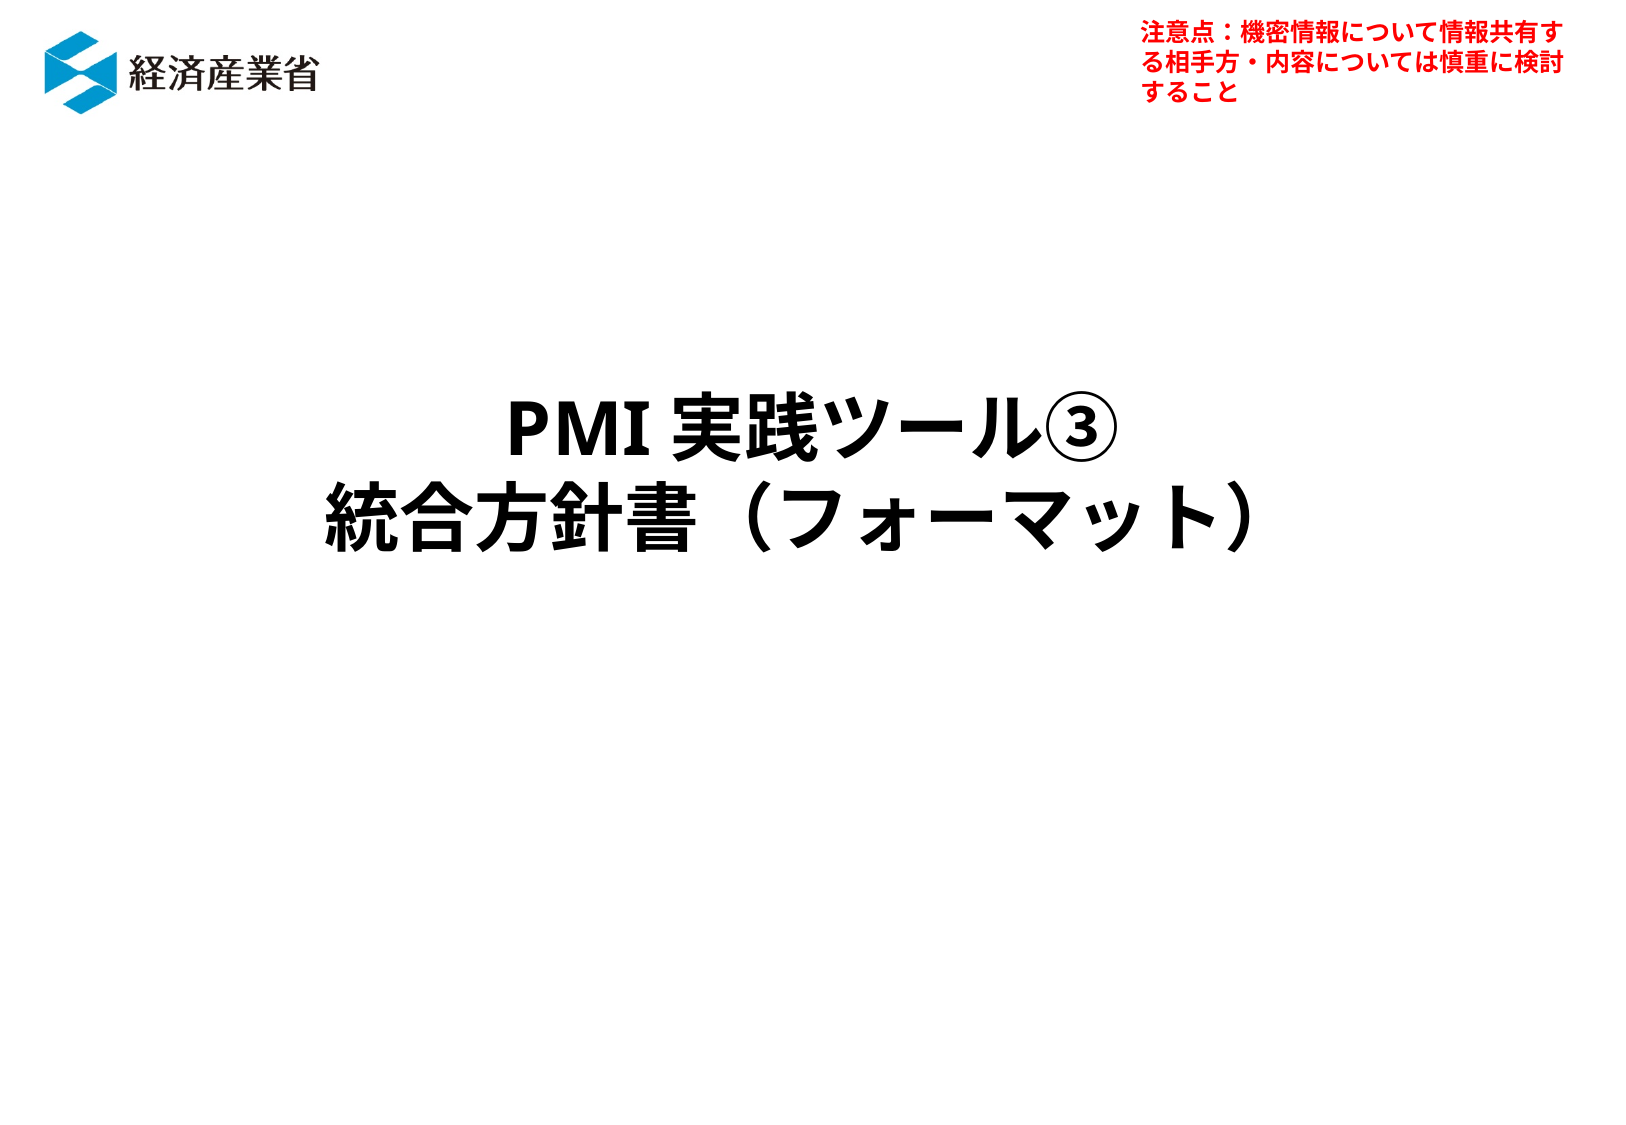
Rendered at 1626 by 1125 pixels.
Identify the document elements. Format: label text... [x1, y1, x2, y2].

picture [20, 7, 343, 138]
title PMI実践ツール③ 統合方針書（フォーマット） [121, 379, 1504, 561]
